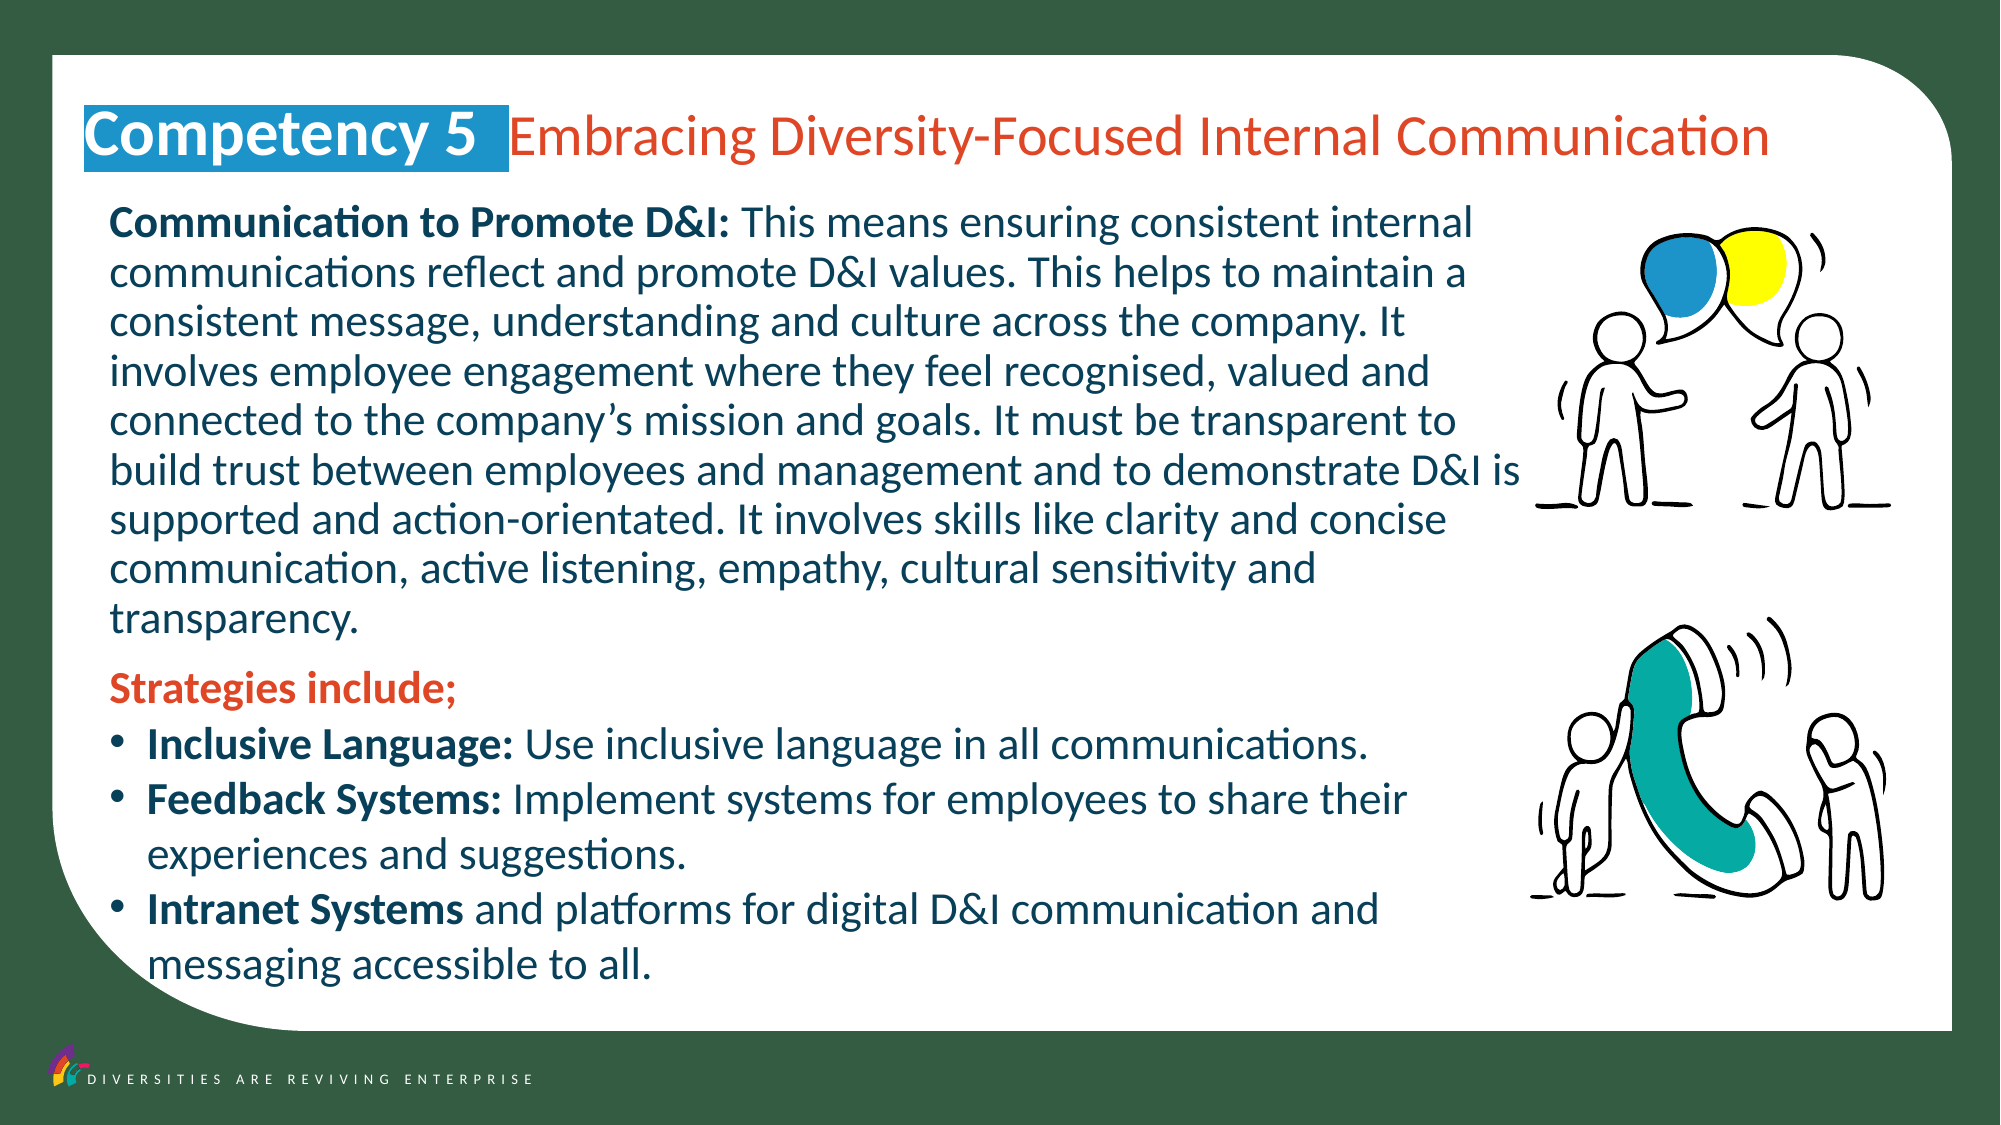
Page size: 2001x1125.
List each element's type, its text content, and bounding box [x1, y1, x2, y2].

list Communication to Promote D&I: This means ensuring consistent internal communications reflect and promote D&I values. This helps to maintain a consistent message, understanding and culture across the company. It involves employee engagement where they feel recognised, valued and connected to the company’s mission and goals. It must be transparent to build trust between employees and management and to demonstrate D&I is supported and action-orientated. It involves skills like clarity and concise communication, active listening, empathy, cultural sensitivity and transparency. Strategies include; Inclusive Language: Use inclusive language in all communications. Feedback Systems: Implement systems for employees to share their experiences and suggestions. Intranet Systems and platforms for digital D&I communication and messaging accessible to all. [94, 190, 1538, 823]
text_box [1535, 227, 1892, 511]
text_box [1530, 616, 1887, 901]
text_box Competency 5 Embracing Diversity-Focused Internal Communication [69, 81, 1829, 176]
